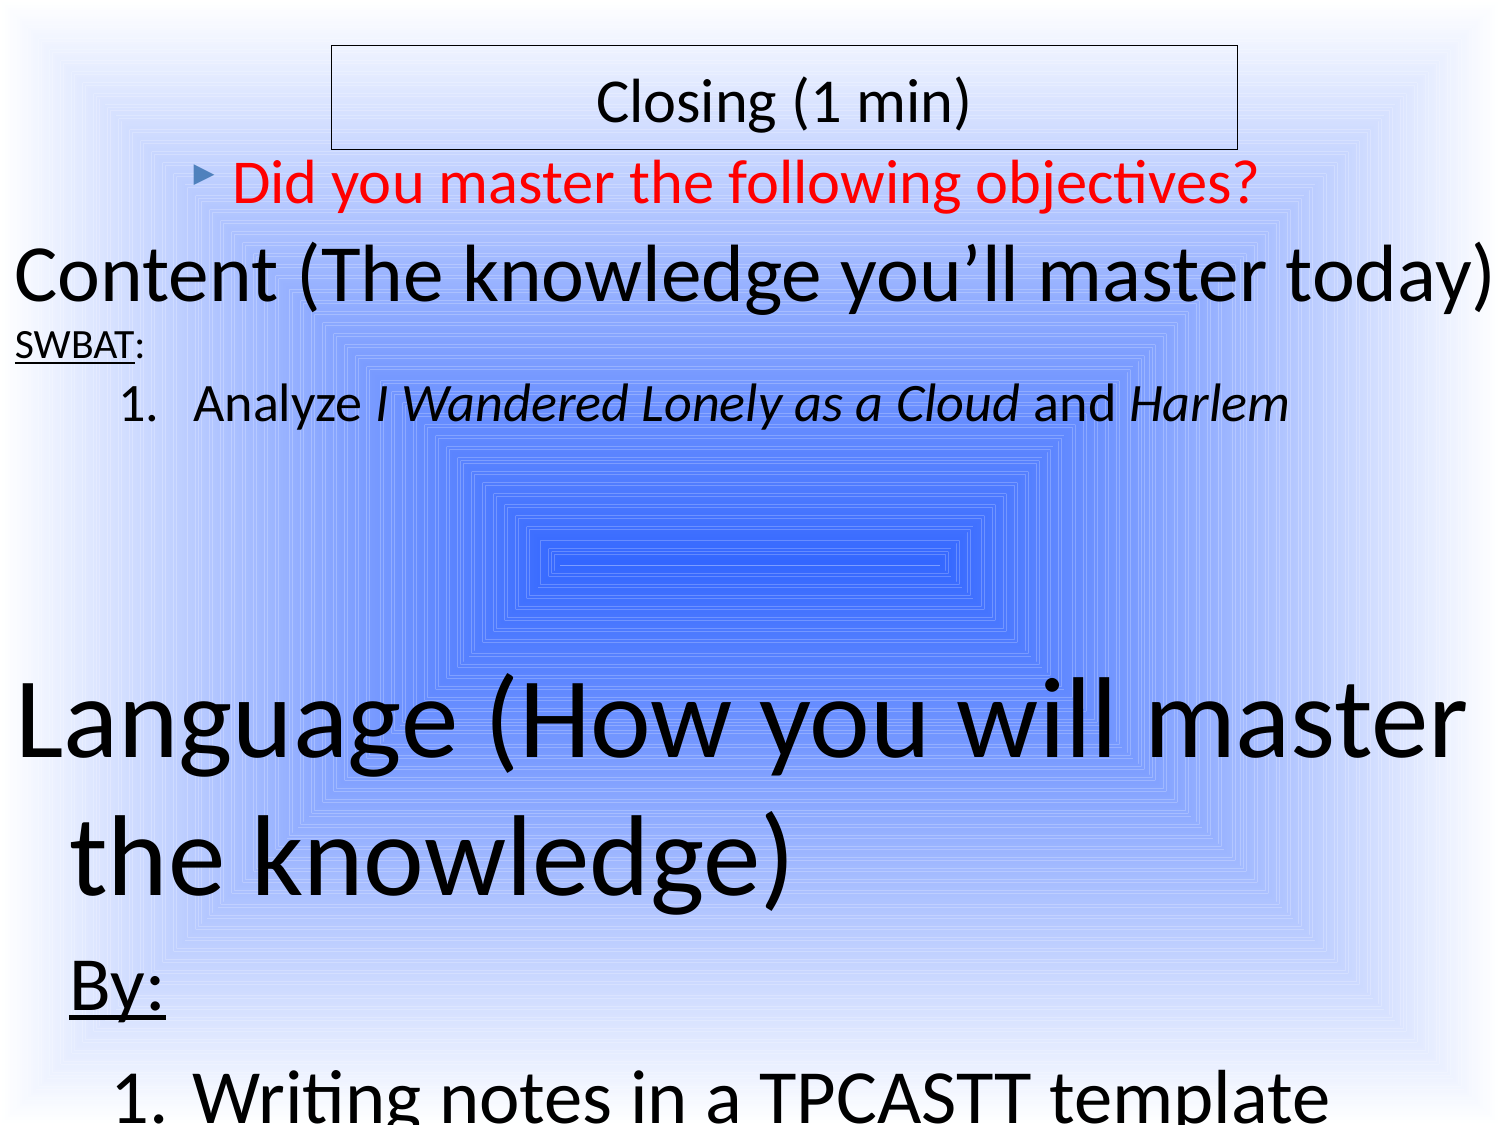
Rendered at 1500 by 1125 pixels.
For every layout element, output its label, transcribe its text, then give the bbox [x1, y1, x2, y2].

text_box Language (How you will master the knowledge) By: Writing notes in a TPCASTT template [0, 575, 1500, 1125]
title Closing (1 min) [331, 45, 1238, 134]
text_box Content (The knowledge you’ll master today) SWBAT: Analyze I Wandered Lonely as a Cloud and Harlem [0, 212, 1500, 565]
text_box Did you master the following objectives? [0, 134, 1434, 212]
